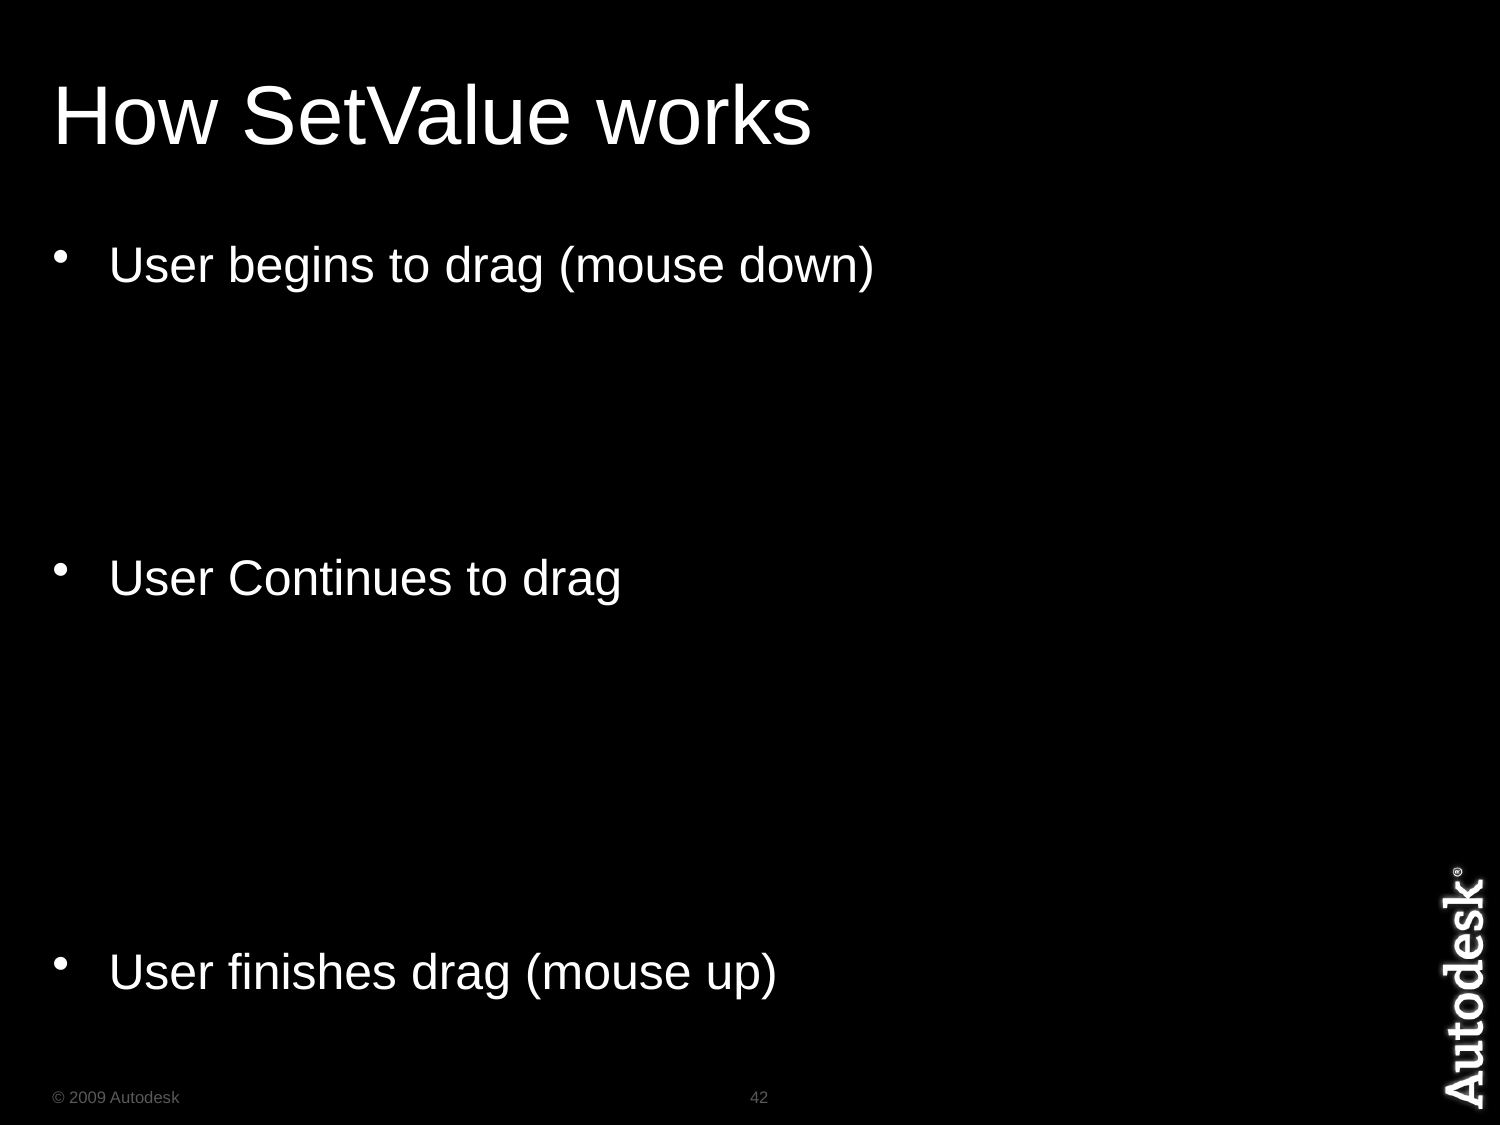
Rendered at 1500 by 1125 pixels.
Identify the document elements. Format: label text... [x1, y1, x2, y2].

picture [1402, 0, 1500, 1125]
list User begins to drag (mouse down) User Continues to drag User finishes drag (mouse up) [52, 231, 1401, 1073]
title How SetValue works [52, 22, 1401, 211]
